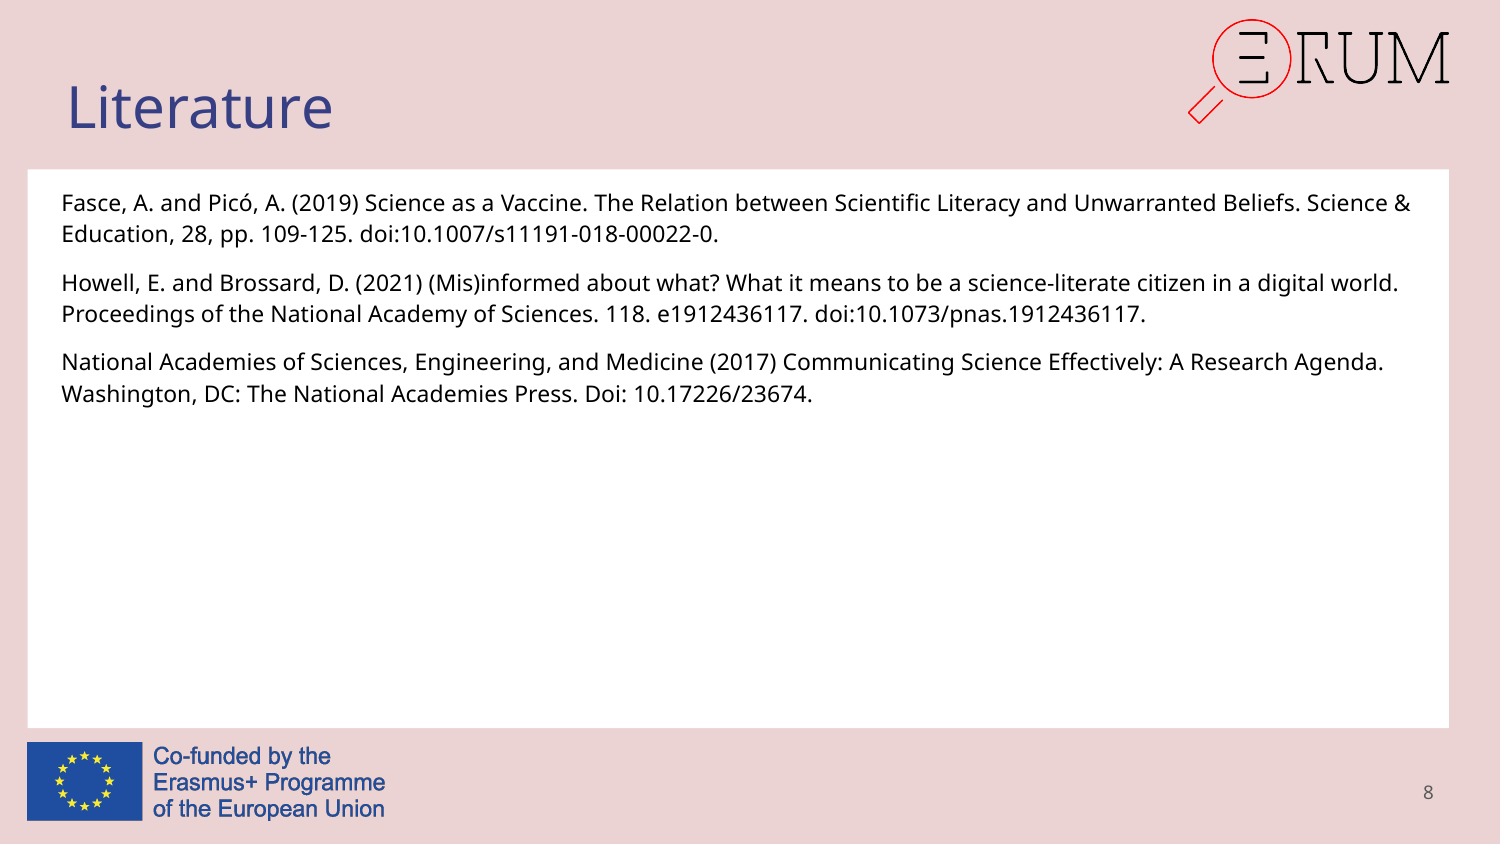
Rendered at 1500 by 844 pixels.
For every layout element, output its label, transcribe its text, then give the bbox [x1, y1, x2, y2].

title Literature [51, 55, 1168, 150]
picture [1136, 0, 1500, 137]
list Fasce, A. and Picó, A. (2019) Science as a Vaccine. The Relation between Scientific Literacy and Unwarranted Beliefs. Science & Education, 28, pp. 109-125. doi:10.1007/s11191-018-00022-0. Howell, E. and Brossard, D. (2021) (Mis)informed about what? What it means to be a science-literate citizen in a digital world. Proceedings of the National Academy of Sciences. 118. e1912436117. doi:10.1073/pnas.1912436117. National Academies of Sciences, Engineering, and Medicine (2017) Communicating Science Effectively: A Research Agenda. Washington, DC: The National Academies Press. Doi: 10.17226/23674. [27, 169, 1449, 729]
slide_number 8 [1358, 761, 1449, 826]
picture [27, 742, 385, 821]
